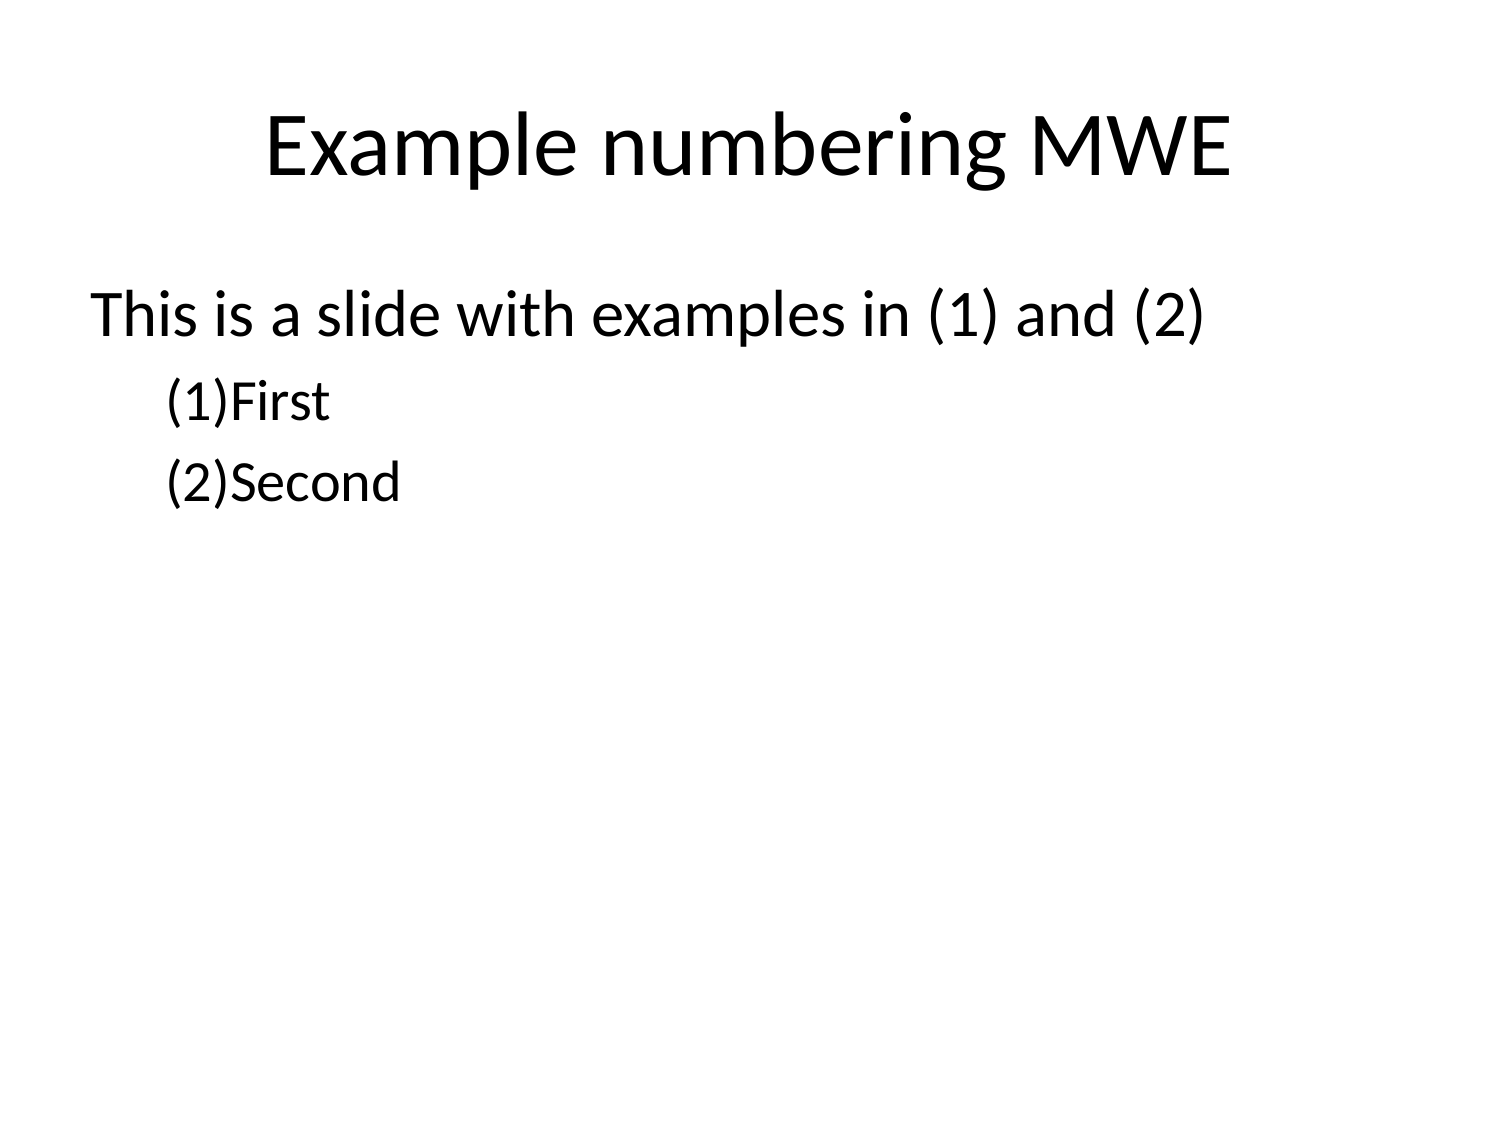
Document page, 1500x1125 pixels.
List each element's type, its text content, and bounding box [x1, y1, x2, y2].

title Example numbering MWE [75, 45, 1425, 233]
list This is a slide with examples in (1) and (2) First Second [75, 262, 1425, 1005]
